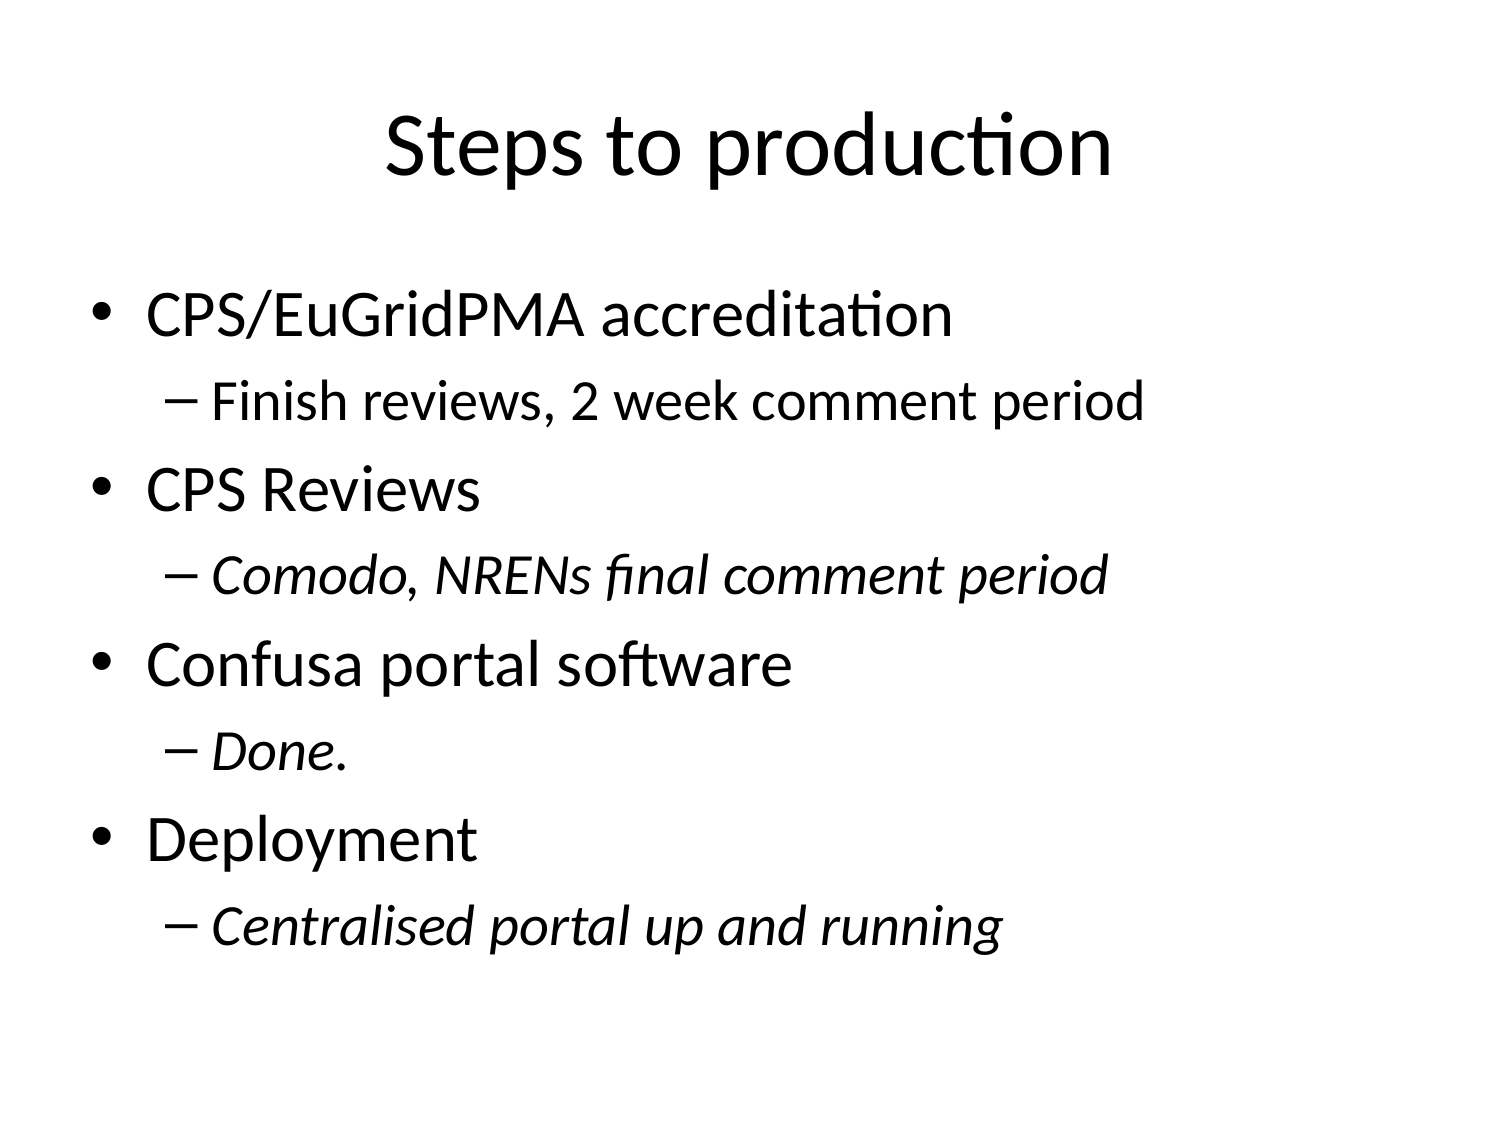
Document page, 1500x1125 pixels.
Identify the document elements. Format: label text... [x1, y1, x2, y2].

list CPS/EuGridPMA accreditation Finish reviews, 2 week comment period CPS Reviews Comodo, NRENs final comment period Confusa portal software Done. Deployment Centralised portal up and running [75, 262, 1425, 1005]
title Steps to production [75, 45, 1425, 233]
